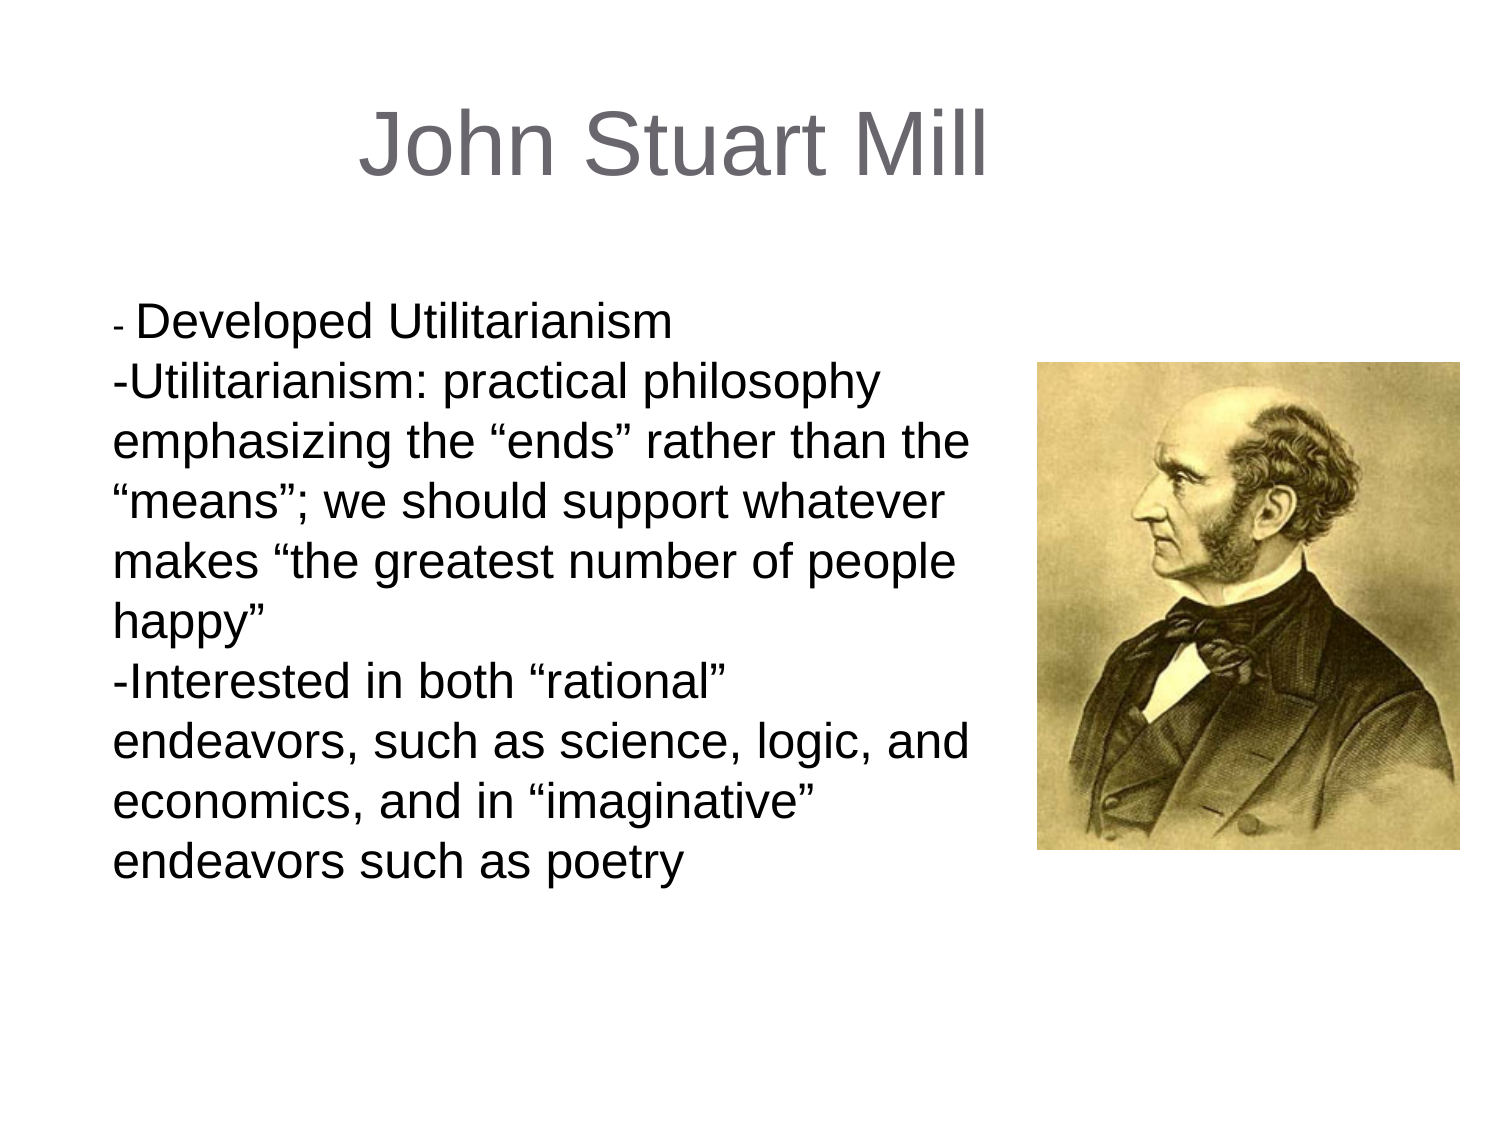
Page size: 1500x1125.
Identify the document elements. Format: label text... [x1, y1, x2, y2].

text_box - Developed Utilitarianism -Utilitarianism: practical philosophy emphasizing the “ends” rather than the “means”; we should support whatever makes “the greatest number of people happy” -Interested in both “rational” endeavors, such as science, logic, and economics, and in “imaginative” endeavors such as poetry [97, 281, 988, 896]
title John Stuart Mill [0, 45, 1350, 233]
picture [1037, 362, 1460, 851]
